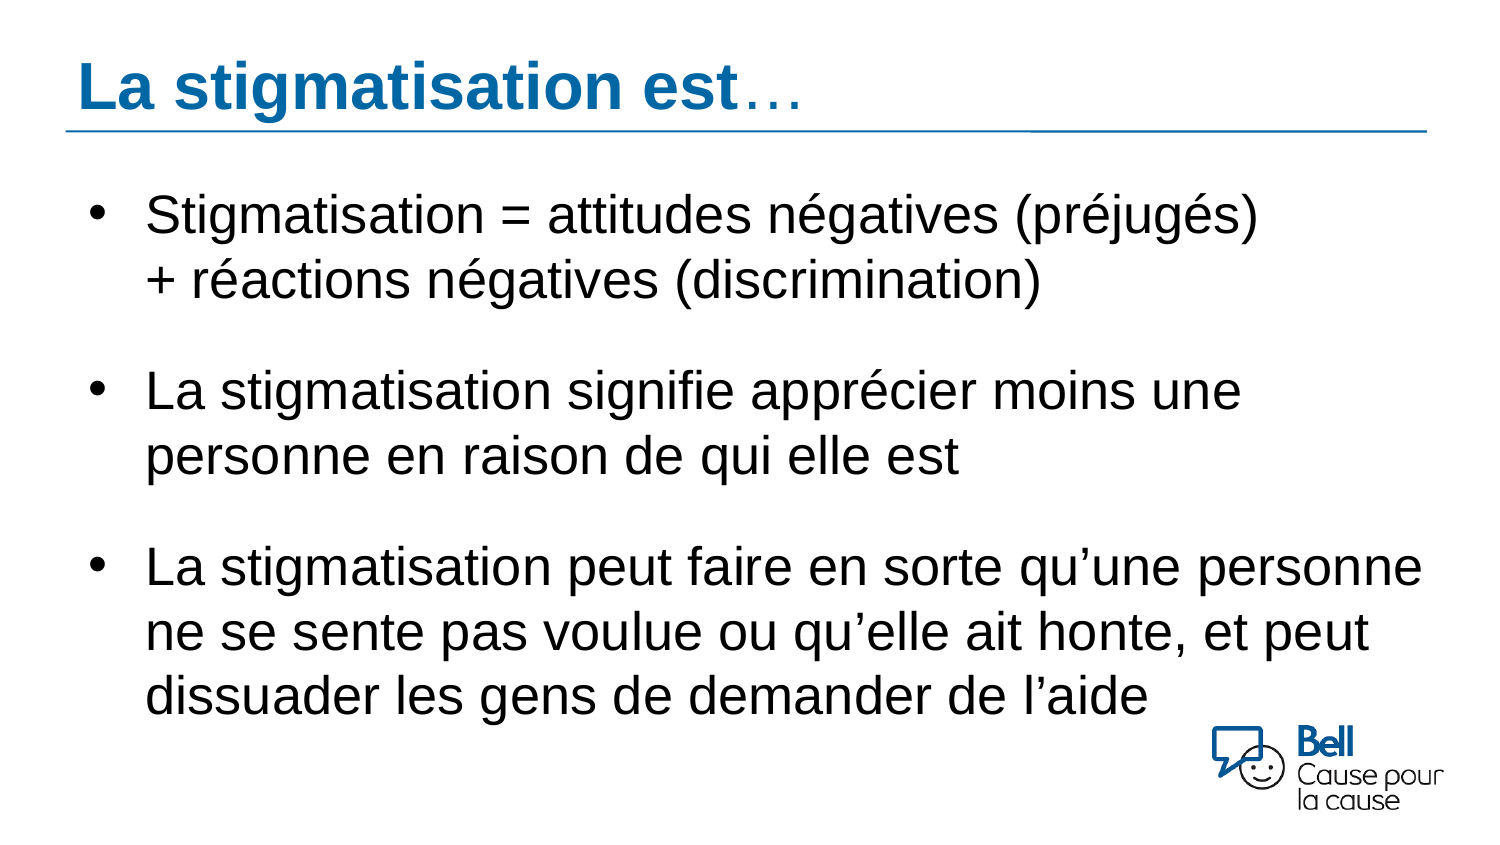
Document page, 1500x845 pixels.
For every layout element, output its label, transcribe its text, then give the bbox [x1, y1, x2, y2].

title La stigmatisation est… [62, 15, 1433, 123]
picture [1212, 736, 1444, 810]
list Stigmatisation = attitudes négatives (préjugés) + réactions négatives (discrimination) La stigmatisation signifie apprécier moins une personne en raison de qui elle est La stigmatisation peut faire en sorte qu’une personne ne se sente pas voulue ou qu’elle ait honte, et peut dissuader les gens de demander de l’aide [73, 172, 1484, 736]
